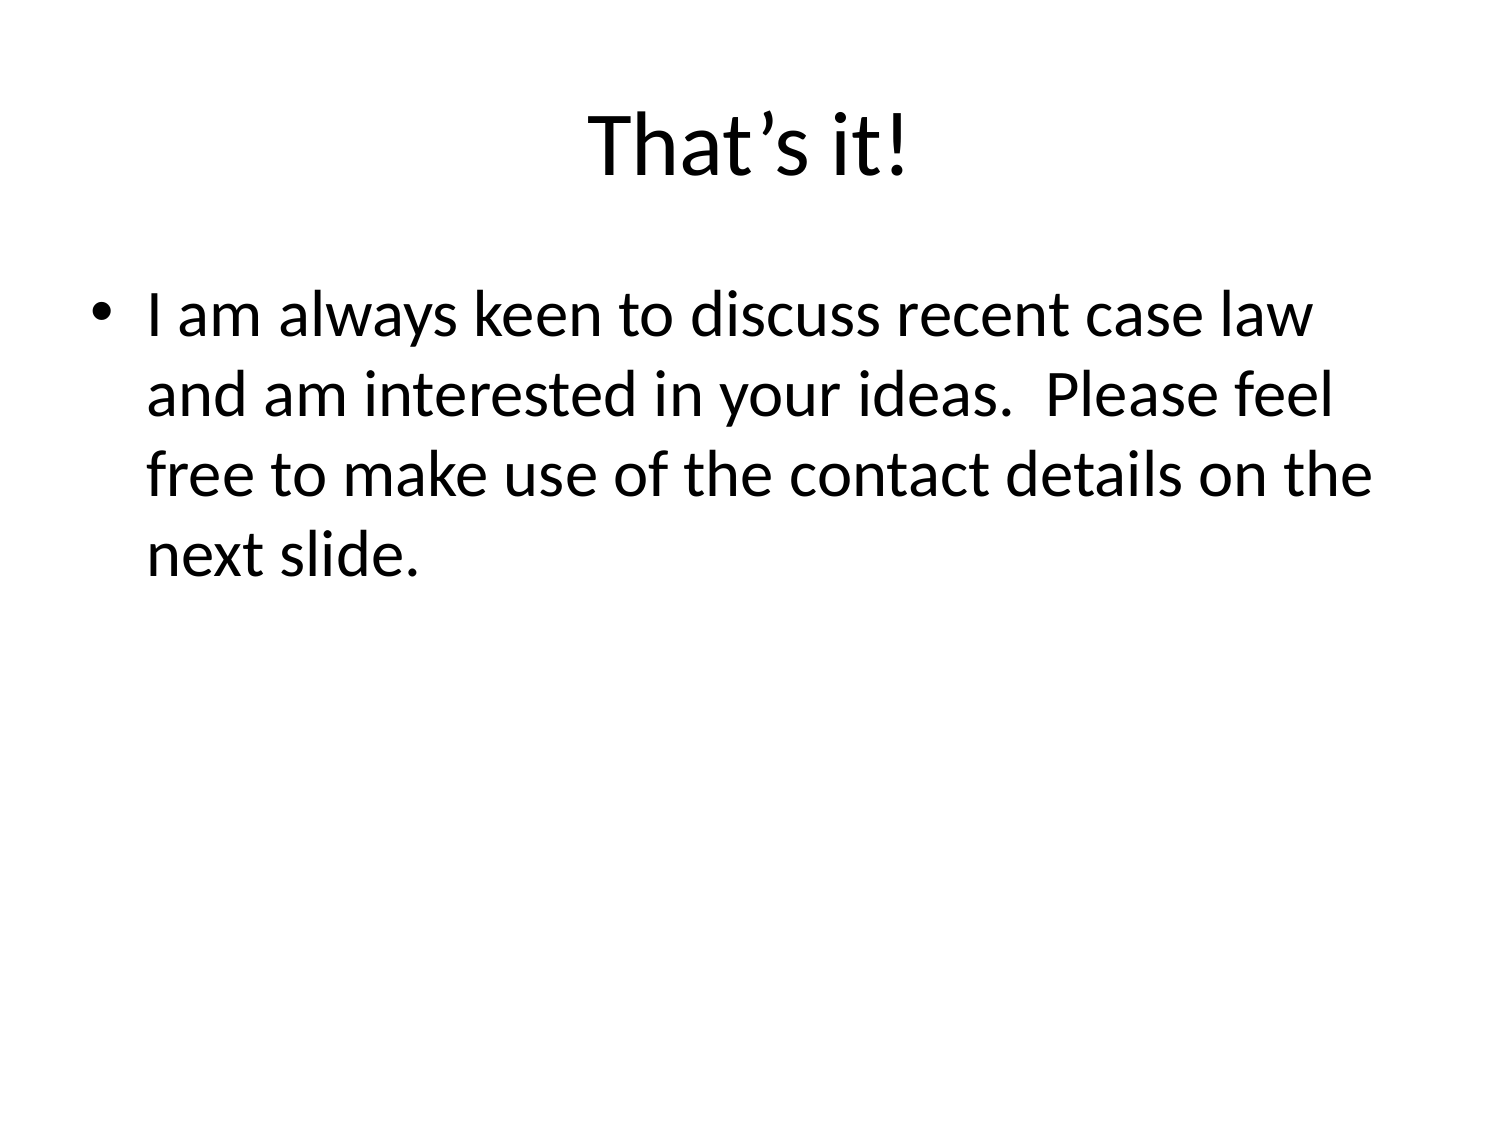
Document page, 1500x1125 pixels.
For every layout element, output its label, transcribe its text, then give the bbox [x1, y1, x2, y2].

title That’s it! [75, 45, 1425, 233]
list I am always keen to discuss recent case law and am interested in your ideas. Please feel free to make use of the contact details on the next slide. [75, 262, 1425, 1005]
